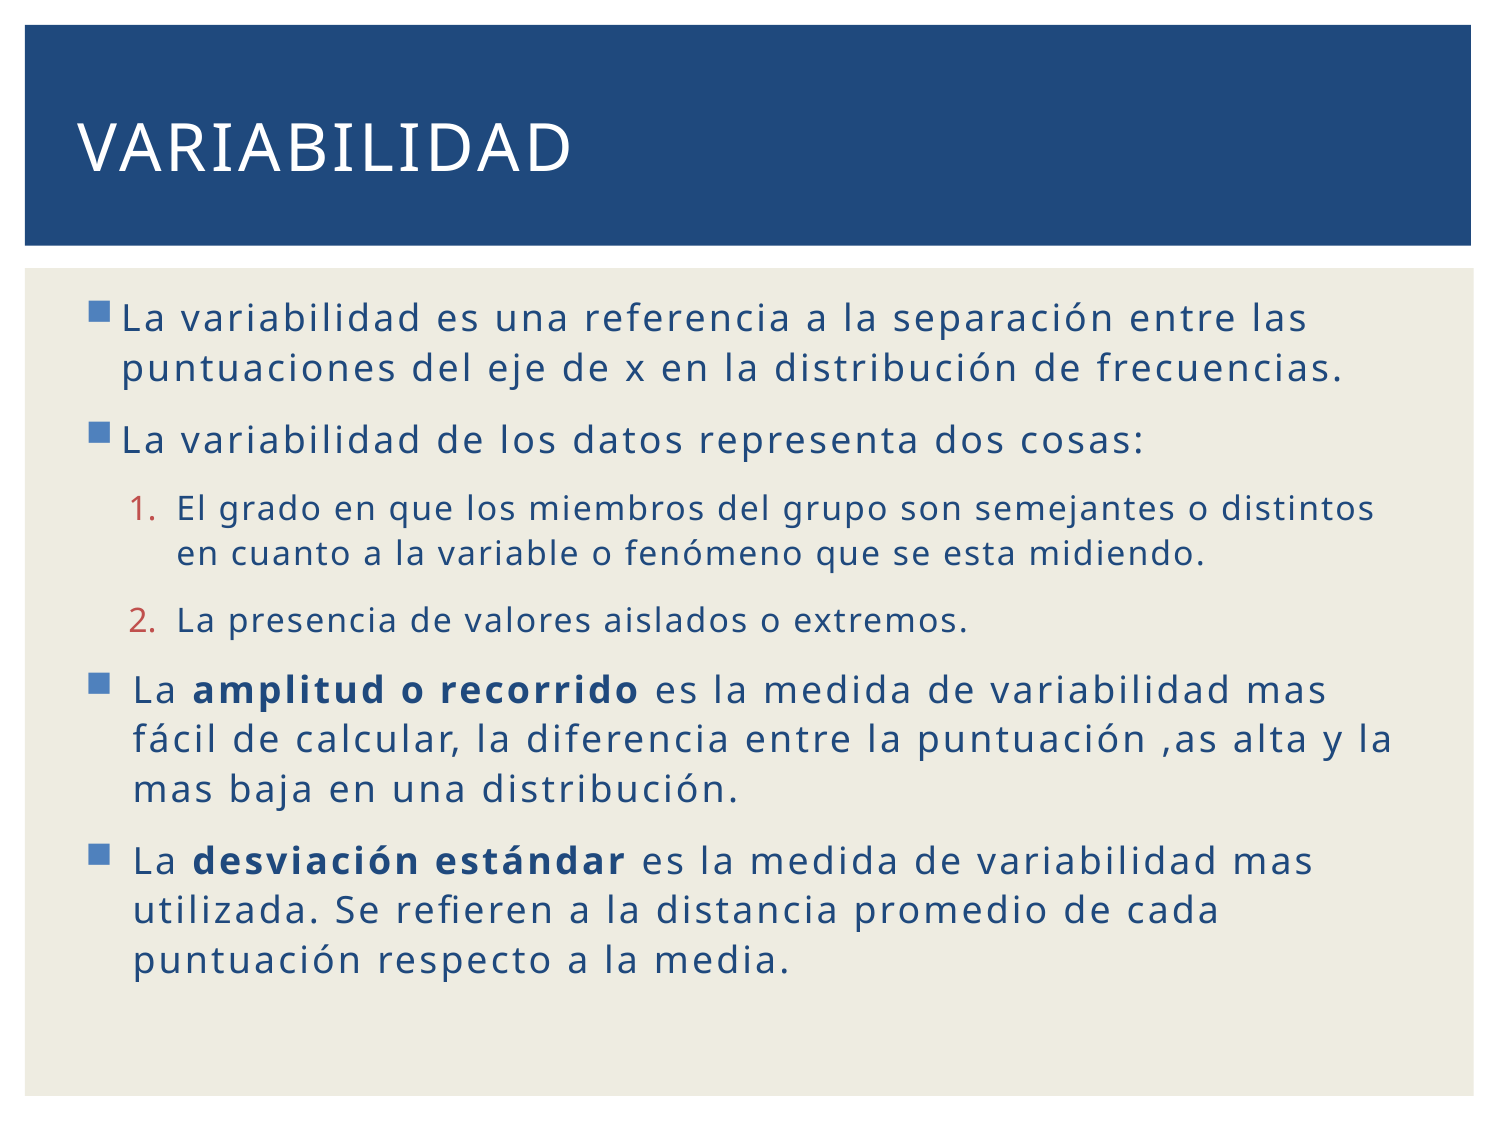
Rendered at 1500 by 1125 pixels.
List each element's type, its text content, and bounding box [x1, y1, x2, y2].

title Variabilidad [62, 58, 1438, 232]
list La variabilidad es una referencia a la separación entre las puntuaciones del eje de x en la distribución de frecuencias. La variabilidad de los datos representa dos cosas: El grado en que los miembros del grupo son semejantes o distintos en cuanto a la variable o fenómeno que se esta midiendo. La presencia de valores aislados o extremos. La amplitud o recorrido es la medida de variabilidad mas fácil de calcular, la diferencia entre la puntuación ,as alta y la mas baja en una distribución. La desviación estándar es la medida de variabilidad mas utilizada. Se refieren a la distancia promedio de cada puntuación respecto a la media. [62, 281, 1442, 1075]
